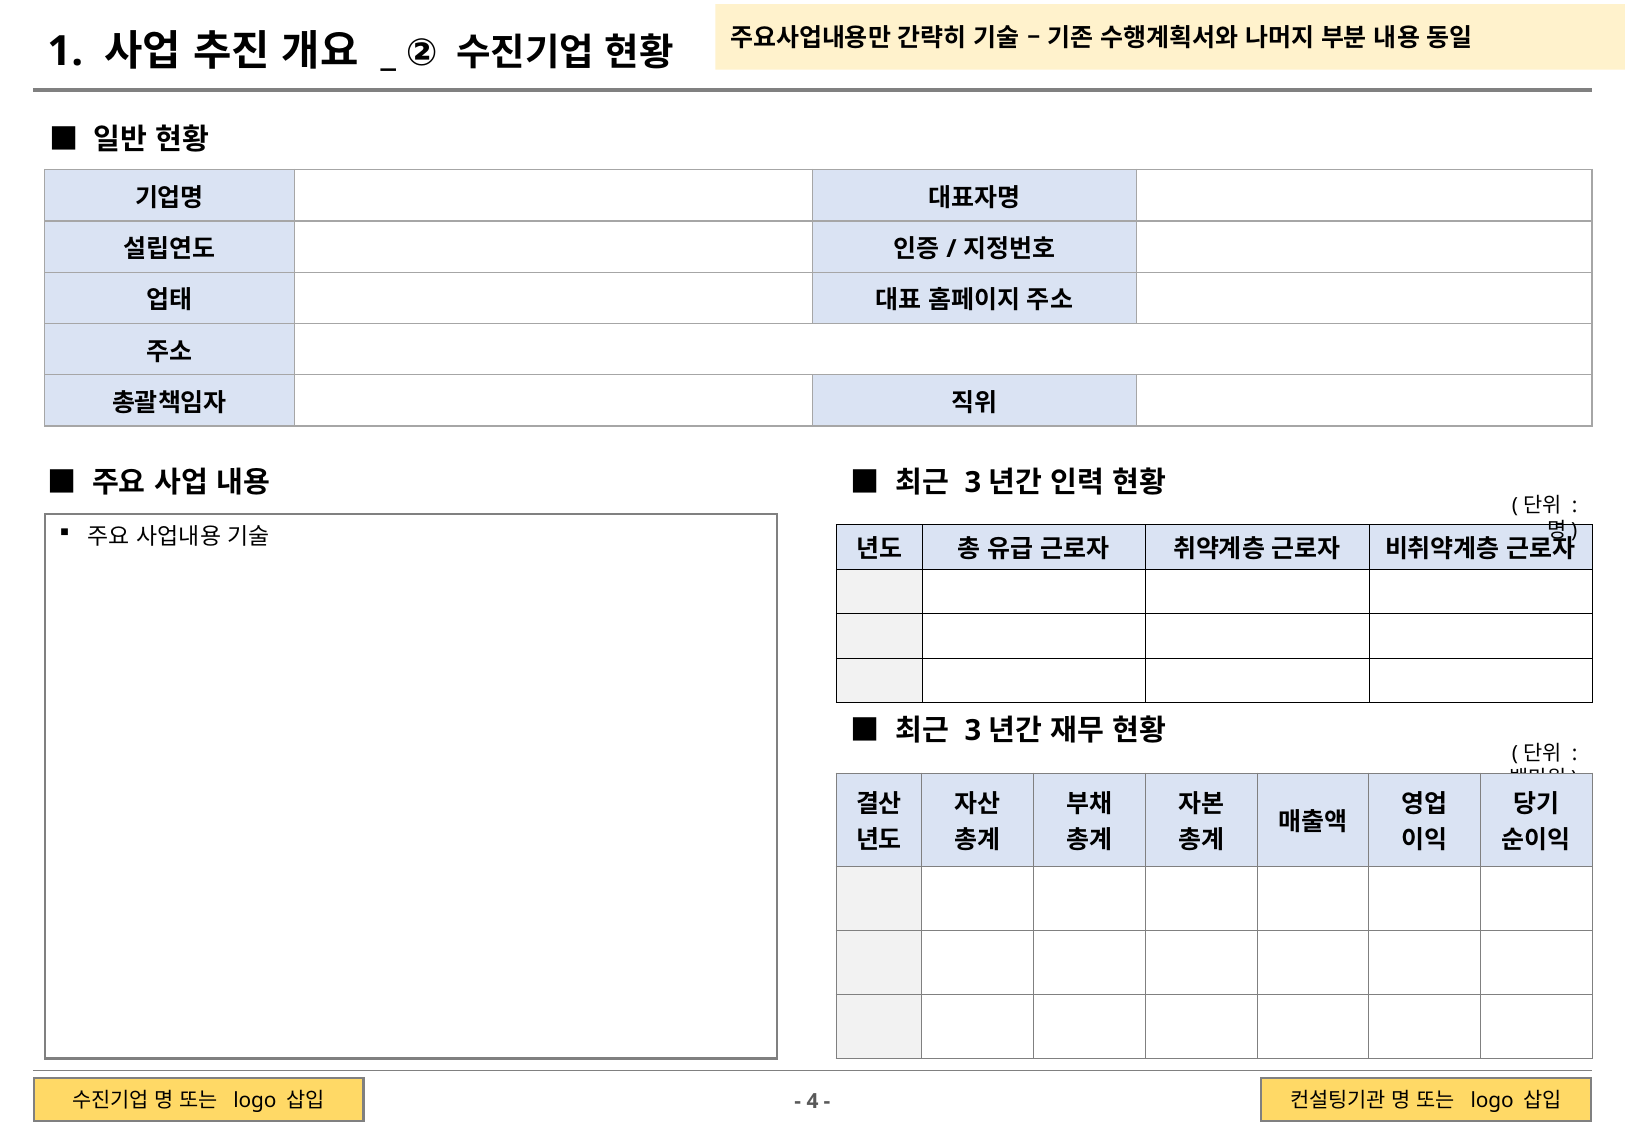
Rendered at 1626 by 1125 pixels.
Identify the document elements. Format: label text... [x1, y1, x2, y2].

text_box (단위 : 명) [1473, 484, 1593, 549]
table_cell [1146, 867, 1257, 930]
table_cell [922, 867, 1033, 930]
table_cell [922, 995, 1033, 1058]
table_header 자본 총계 [1146, 774, 1257, 866]
table_cell [837, 867, 921, 930]
table_cell [1137, 273, 1591, 323]
table_cell [923, 614, 1145, 658]
table_cell 직위 [813, 375, 1136, 425]
table_cell [1481, 995, 1592, 1058]
table_cell [1034, 995, 1145, 1058]
text_box 주요사업내용만 간략히 기술 – 기존 수행계획서와 나머지 부분 내용 동일 [715, 4, 1625, 70]
table_cell [1137, 375, 1591, 425]
table_header 비취약계층 근로자 [1370, 525, 1592, 569]
table_cell [1370, 570, 1592, 613]
text_box (단위 : 백만원) [1438, 732, 1593, 773]
table_cell [1146, 931, 1257, 994]
text_box ■ 일반 현황 [34, 113, 496, 163]
table_cell 업태 [45, 273, 294, 323]
table_cell [1369, 867, 1480, 930]
table_cell [837, 570, 922, 613]
text_box 주요 사업내용 기술 [44, 513, 778, 1060]
table_header 당기 순이익 [1481, 774, 1592, 866]
table_cell [1369, 931, 1480, 994]
table_cell [1034, 867, 1145, 930]
table_cell [1258, 931, 1368, 994]
table_header 기업명 [45, 170, 294, 220]
table_cell [1370, 659, 1592, 702]
table_cell [295, 324, 1591, 374]
text_box ■ 최근 3년간 인력 현황 [836, 456, 1297, 506]
table_cell [837, 659, 922, 702]
table_cell [1258, 995, 1368, 1058]
table_header 자산 총계 [922, 774, 1033, 866]
table_cell [295, 222, 812, 272]
table_header 총 유급 근로자 [923, 525, 1145, 569]
table_cell [923, 659, 1145, 702]
table_cell [1137, 222, 1591, 272]
table_cell [1146, 659, 1369, 702]
table_cell [922, 931, 1033, 994]
table_cell [1481, 931, 1592, 994]
table_cell [1146, 570, 1369, 613]
text_box ■ 주요 사업 내용 [32, 456, 494, 506]
table_header [1137, 170, 1591, 220]
table_cell [1146, 995, 1257, 1058]
table_cell 인증/지정번호 [813, 222, 1136, 272]
table_cell [1369, 995, 1480, 1058]
table_cell [295, 375, 812, 425]
table_cell [837, 995, 921, 1058]
table_cell [295, 273, 812, 323]
table_header 부채 총계 [1034, 774, 1145, 866]
table_header 년도 [837, 525, 922, 569]
text_box 1. 사업 추진 개요 _ ② 수진기업 현황 [32, 16, 1061, 81]
table_cell [837, 931, 921, 994]
table_cell 설립연도 [45, 222, 294, 272]
table_header 영업 이익 [1369, 774, 1480, 866]
text_box ■ 최근 3년간 재무 현황 [836, 704, 1297, 754]
table_cell 대표 홈페이지 주소 [813, 273, 1136, 323]
table_cell 총괄책임자 [45, 375, 294, 425]
table_cell [923, 570, 1145, 613]
table_cell [1370, 614, 1592, 658]
table_cell [1258, 867, 1368, 930]
table_header 매출액 [1258, 774, 1368, 866]
table_cell [1034, 931, 1145, 994]
table_header 취약계층 근로자 [1146, 525, 1369, 569]
table_header 대표자명 [813, 170, 1136, 220]
table_cell [1146, 614, 1369, 658]
table_cell [837, 614, 922, 658]
table_header [295, 170, 812, 220]
table_cell [1481, 867, 1592, 930]
table_header 결산년도 [837, 774, 921, 866]
table_cell 주소 [45, 324, 294, 374]
